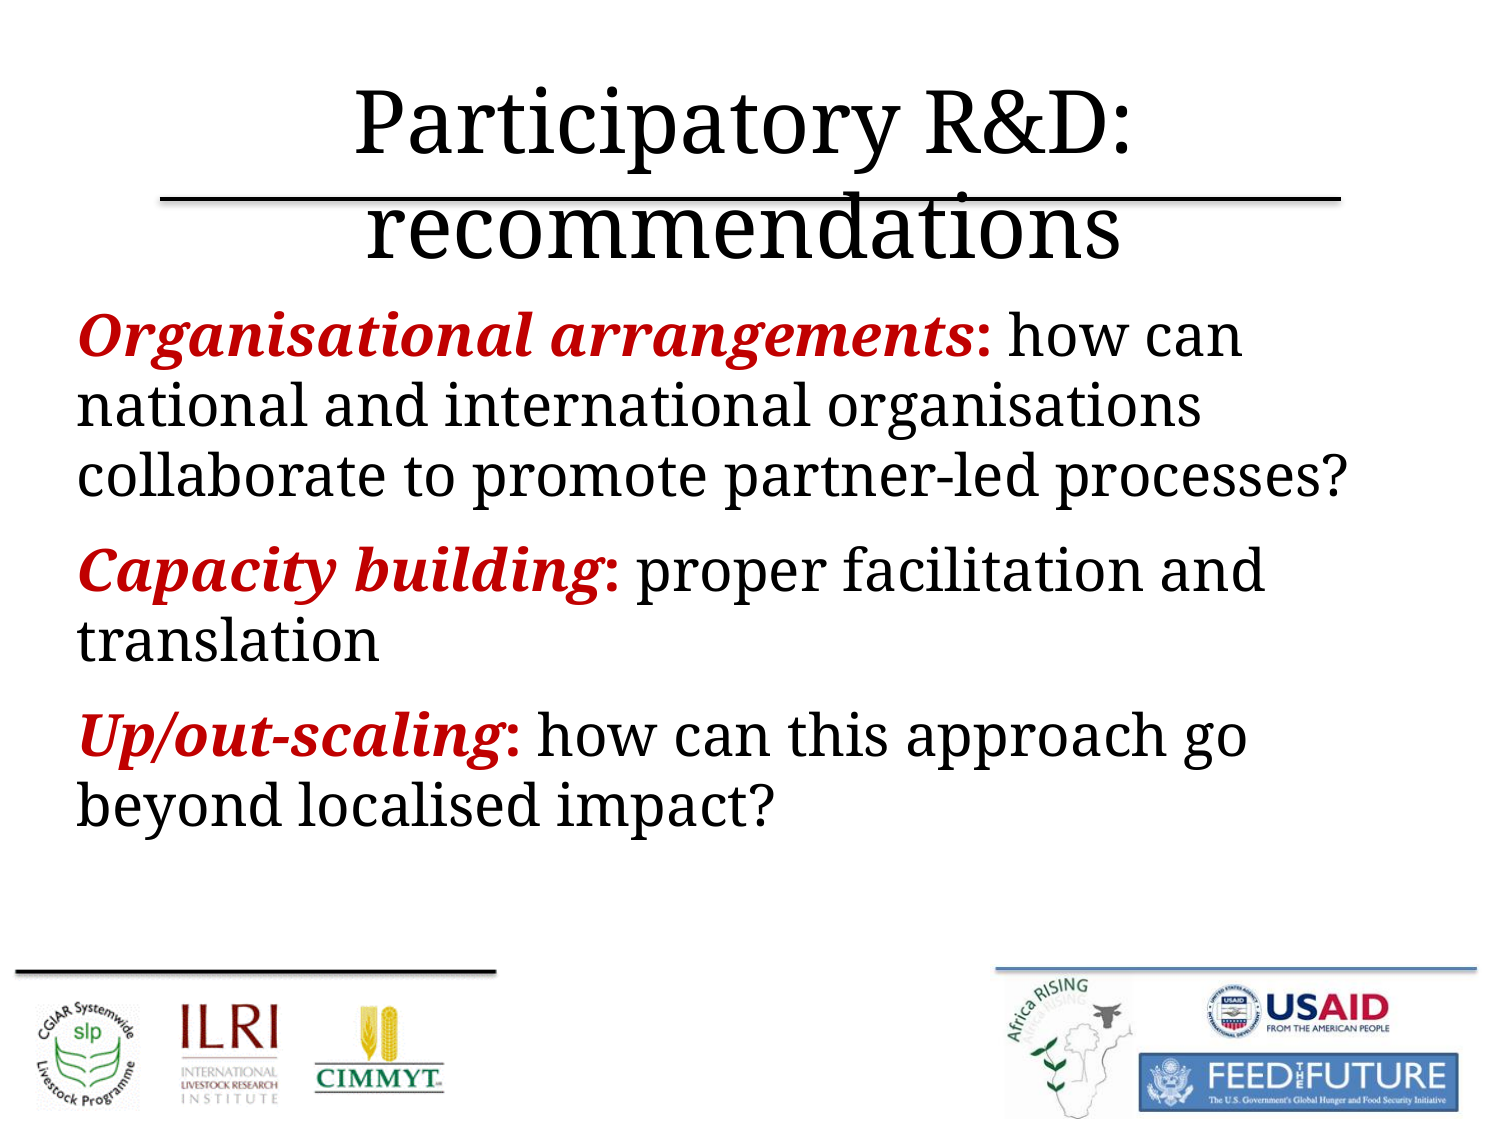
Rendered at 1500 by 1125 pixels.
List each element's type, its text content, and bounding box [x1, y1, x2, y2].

picture [990, 963, 1483, 1119]
picture [10, 966, 503, 1111]
text_box Participatory R&D: recommendations [76, 66, 1412, 176]
text_box Organisational arrangements: how can national and international organisations collaborate to promote partner-led processes? Capacity building: proper facilitation and translation Up/out-scaling: how can this approach go beyond localised impact? [76, 278, 1424, 858]
